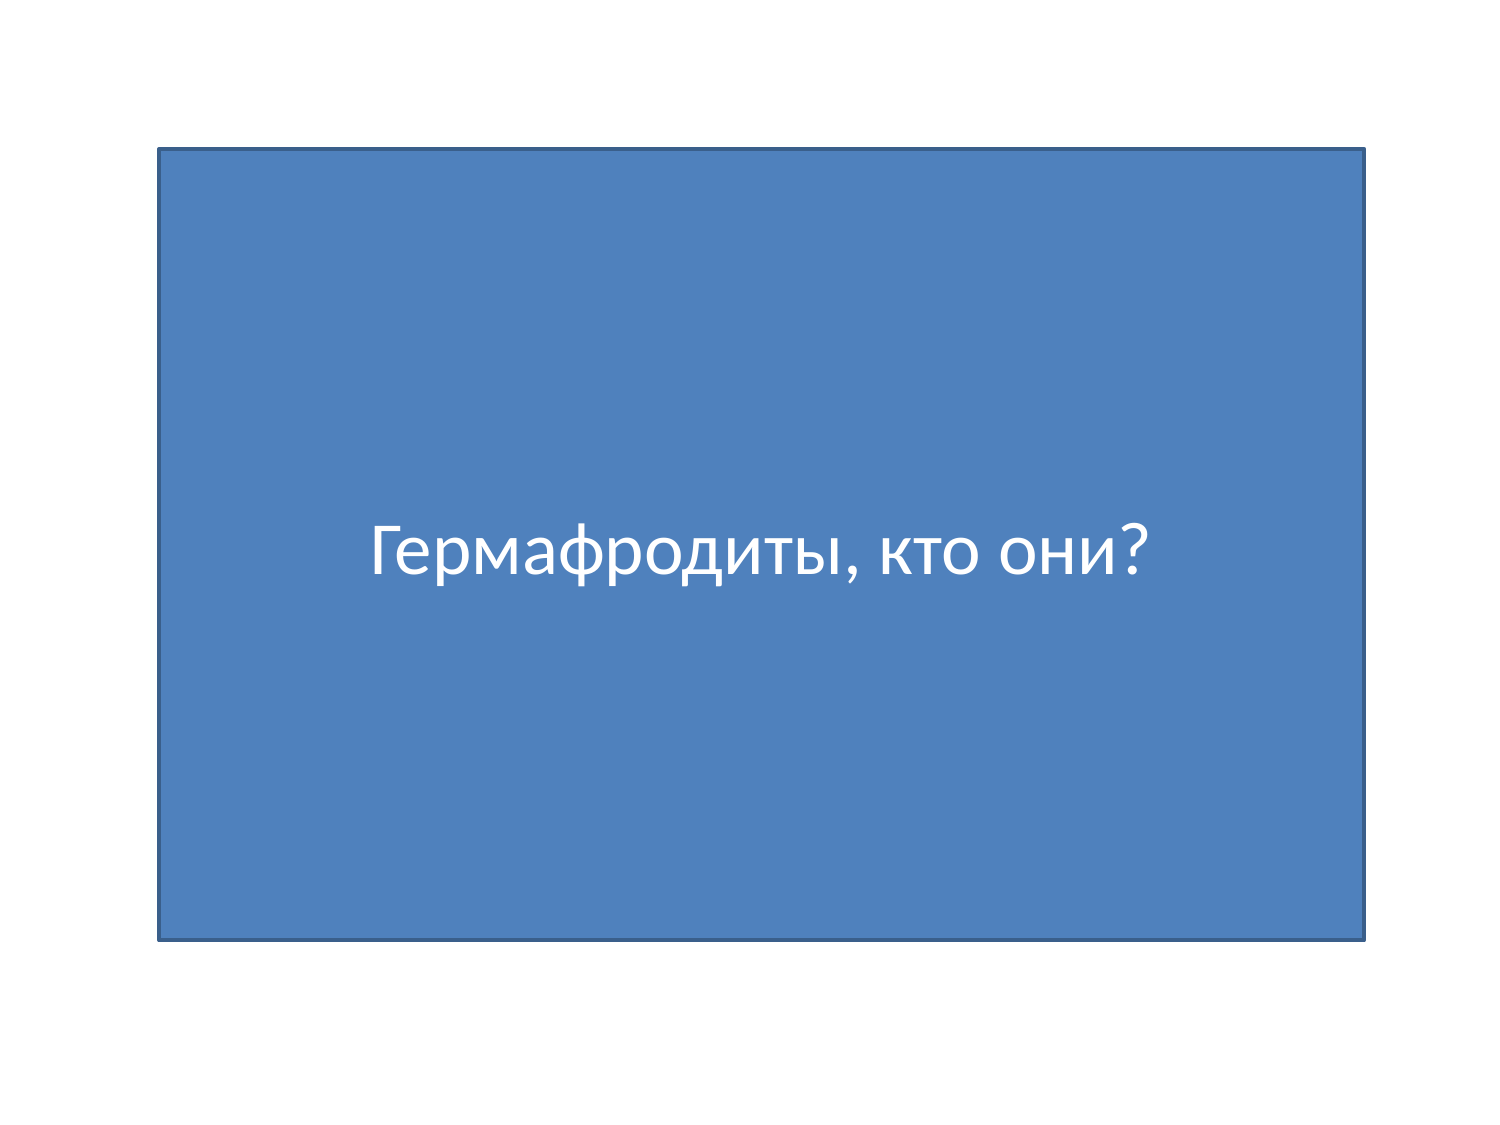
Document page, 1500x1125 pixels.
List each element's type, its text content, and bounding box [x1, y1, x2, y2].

text_box Гермафродиты, кто они? [157, 147, 1366, 942]
